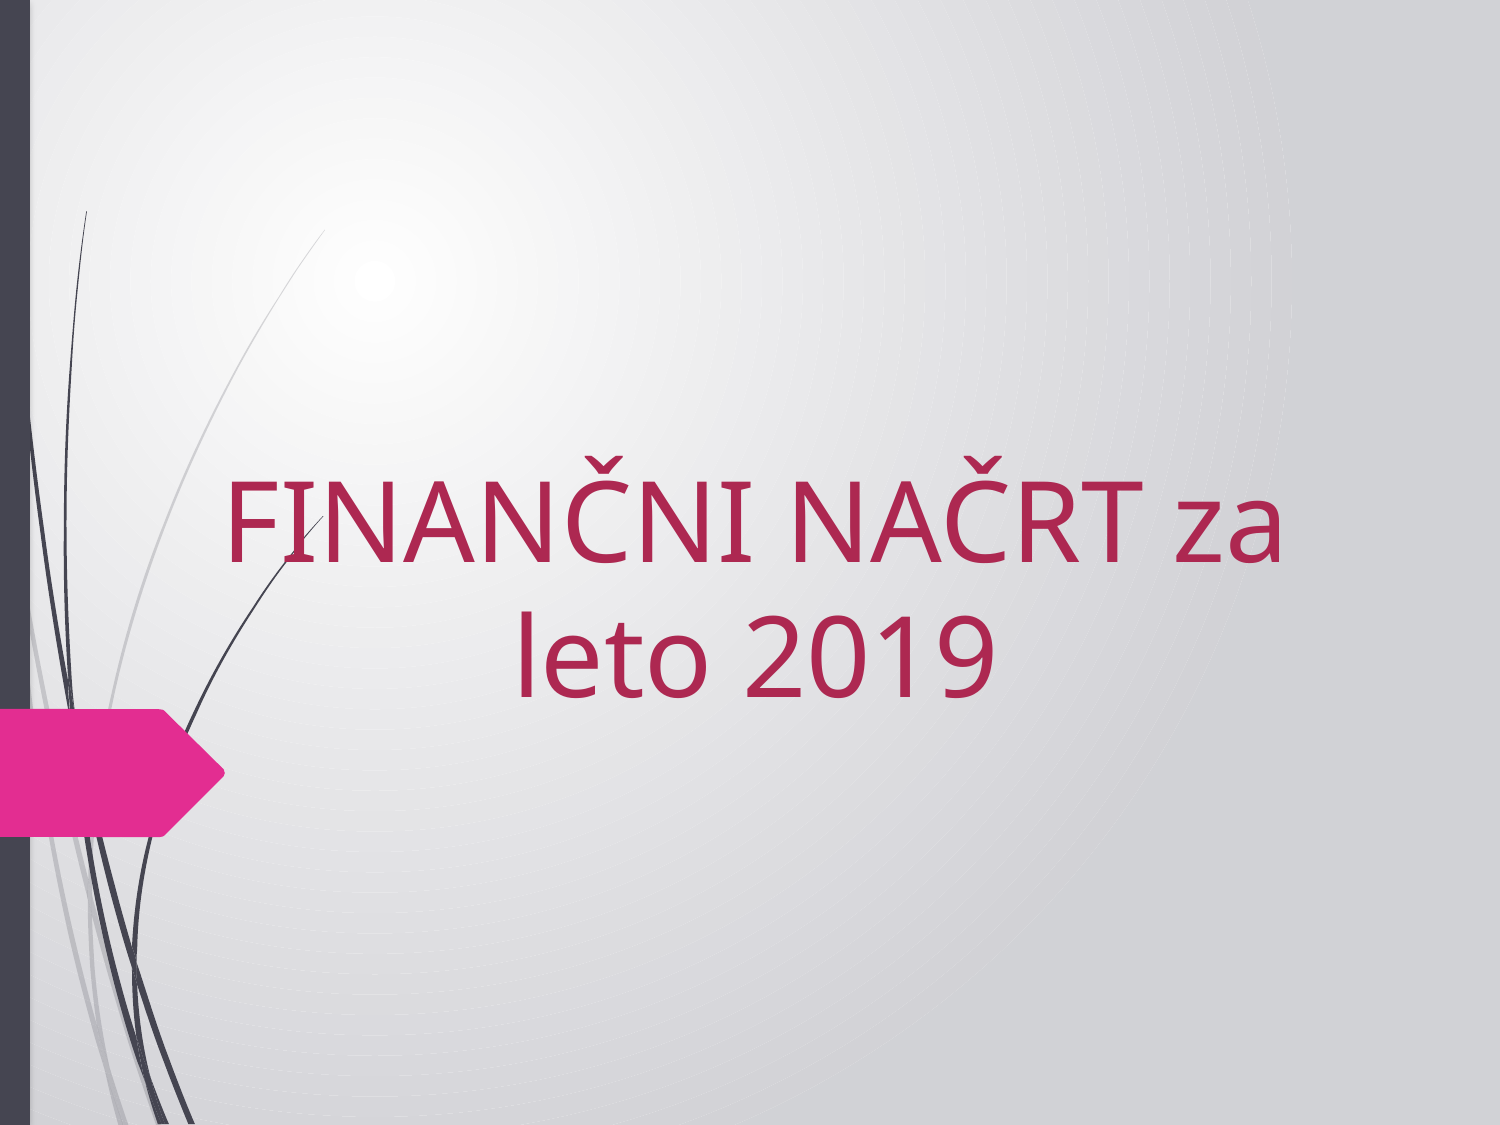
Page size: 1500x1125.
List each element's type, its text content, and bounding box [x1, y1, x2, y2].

title FINANČNI NAČRT za leto 2019 [123, 349, 1388, 728]
